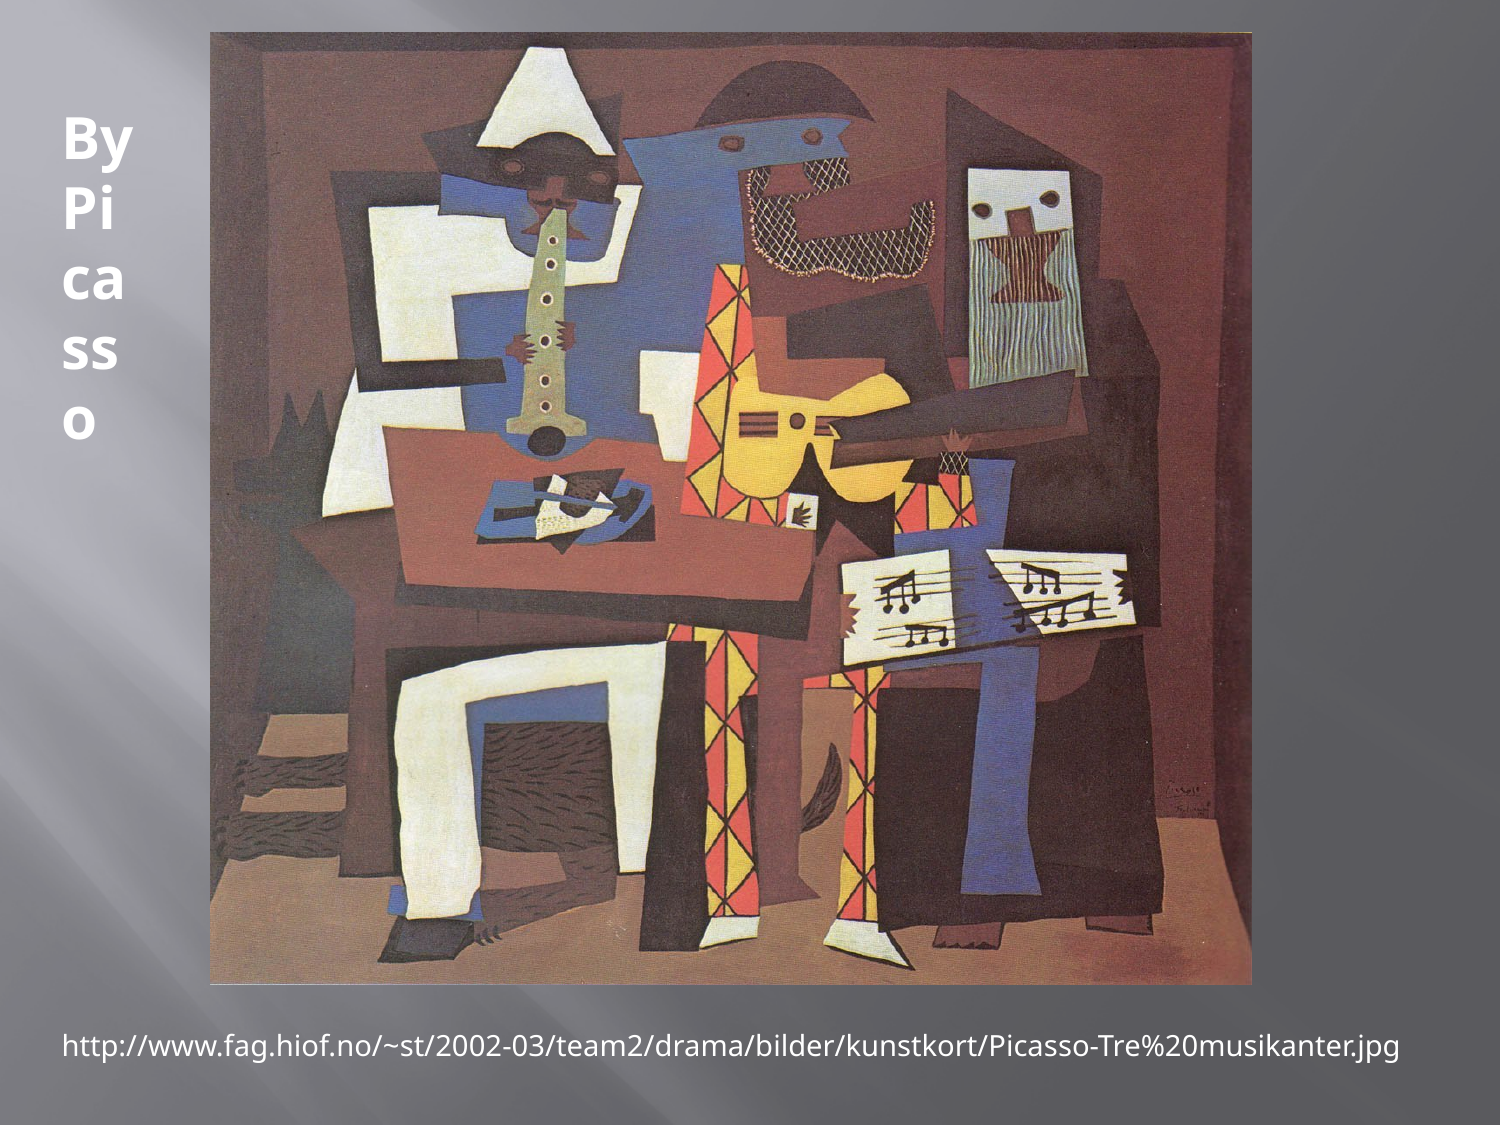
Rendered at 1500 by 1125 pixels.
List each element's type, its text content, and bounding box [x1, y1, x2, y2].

picture [210, 32, 1252, 985]
text_box http://www.fag.hiof.no/~st/2002-03/team2/drama/bilder/kunstkort/Picasso-Tre%20musikanter.jpg [46, 1019, 1465, 1070]
text_box By Picasso [46, 93, 159, 459]
